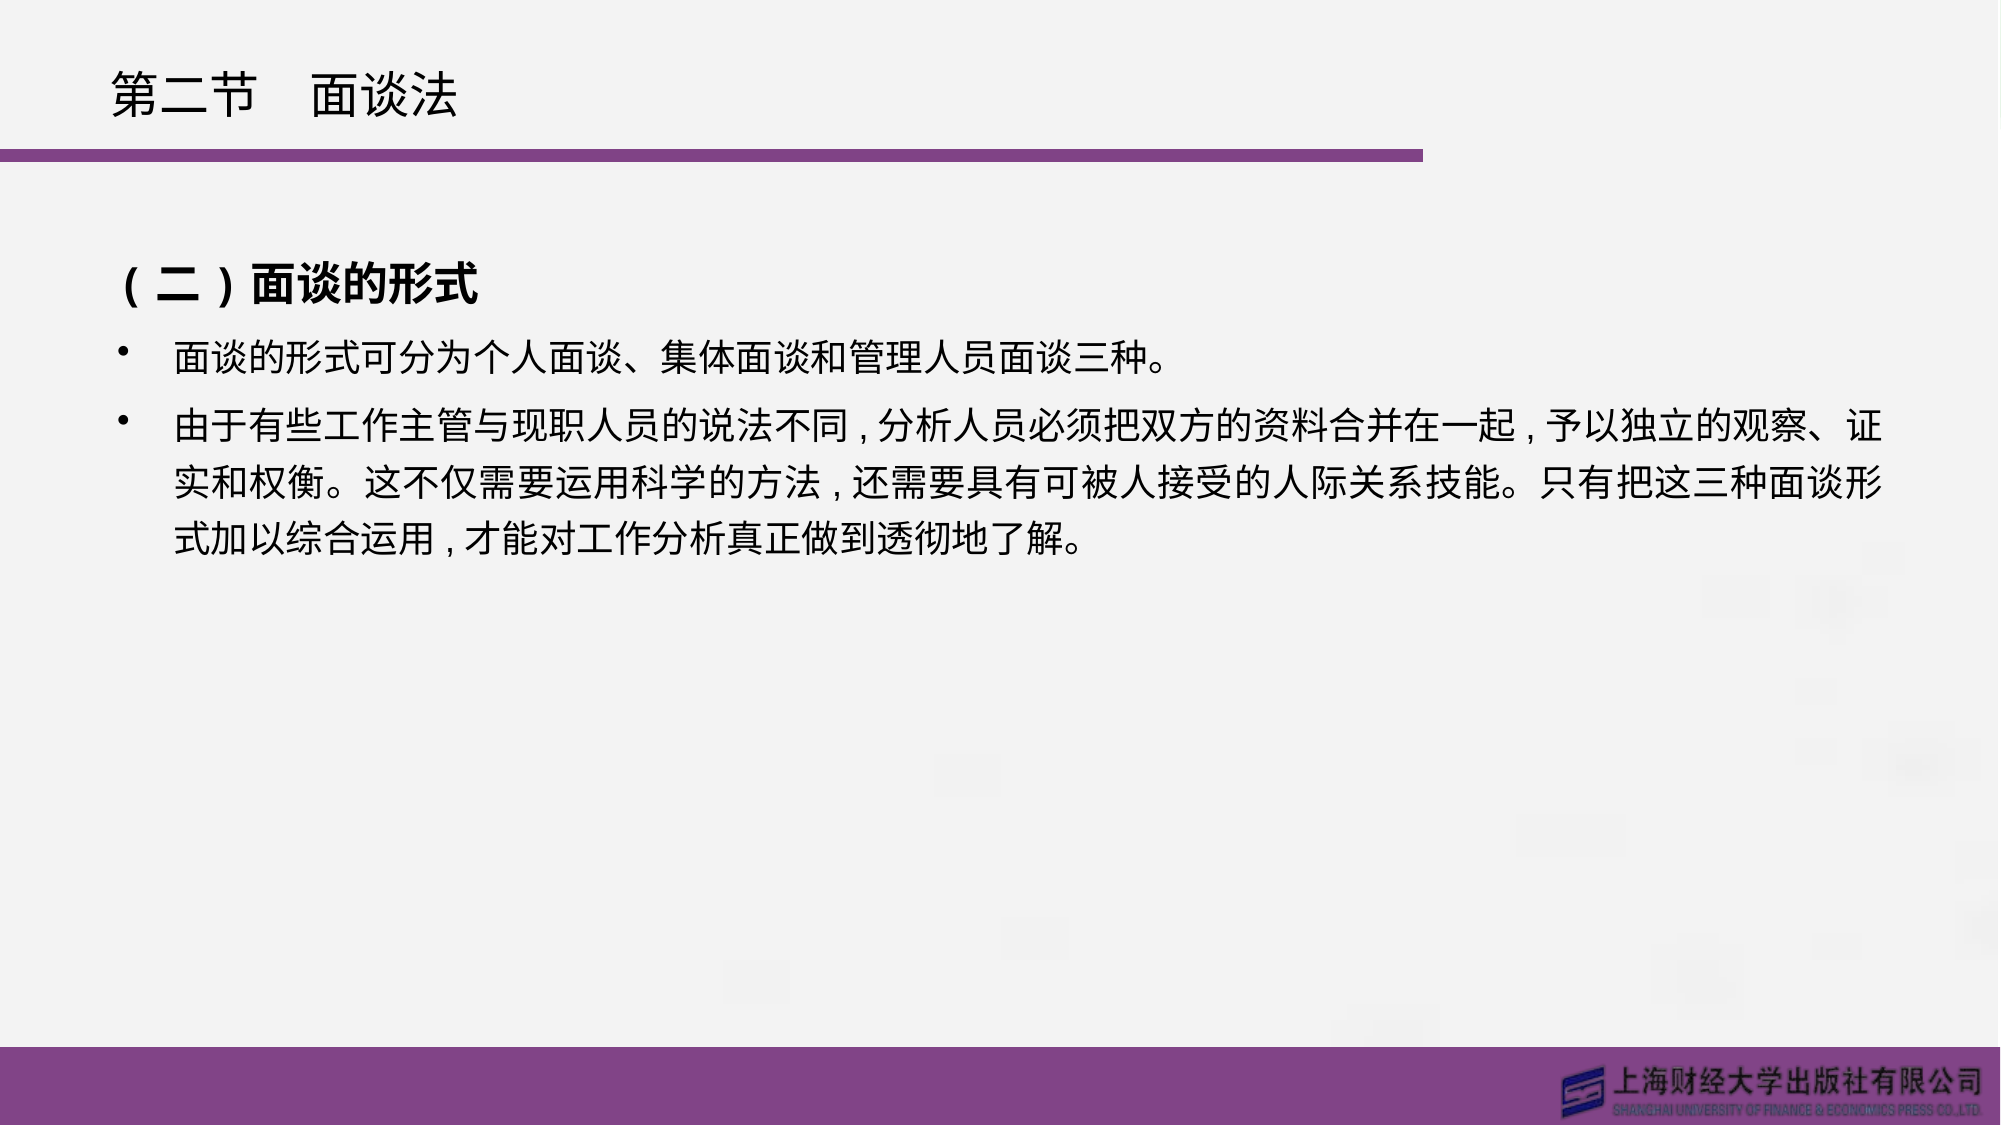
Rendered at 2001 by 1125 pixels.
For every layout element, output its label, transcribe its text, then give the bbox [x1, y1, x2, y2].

picture [0, 0, 2001, 1125]
title 第二节 面谈法 [94, 42, 1451, 146]
list (二)面谈的形式 面谈的形式可分为个人面谈、集体面谈和管理人员面谈三种。 由于有些工作主管与现职人员的说法不同,分析人员必须把双方的资料合并在一起,予以独立的观察、证实和权衡。这不仅需要运用科学的方法,还需要具有可被人接受的人际关系技能。只有把这三种面谈形式加以综合运用,才能对工作分析真正做到透彻地了解。 [102, 233, 1898, 1032]
